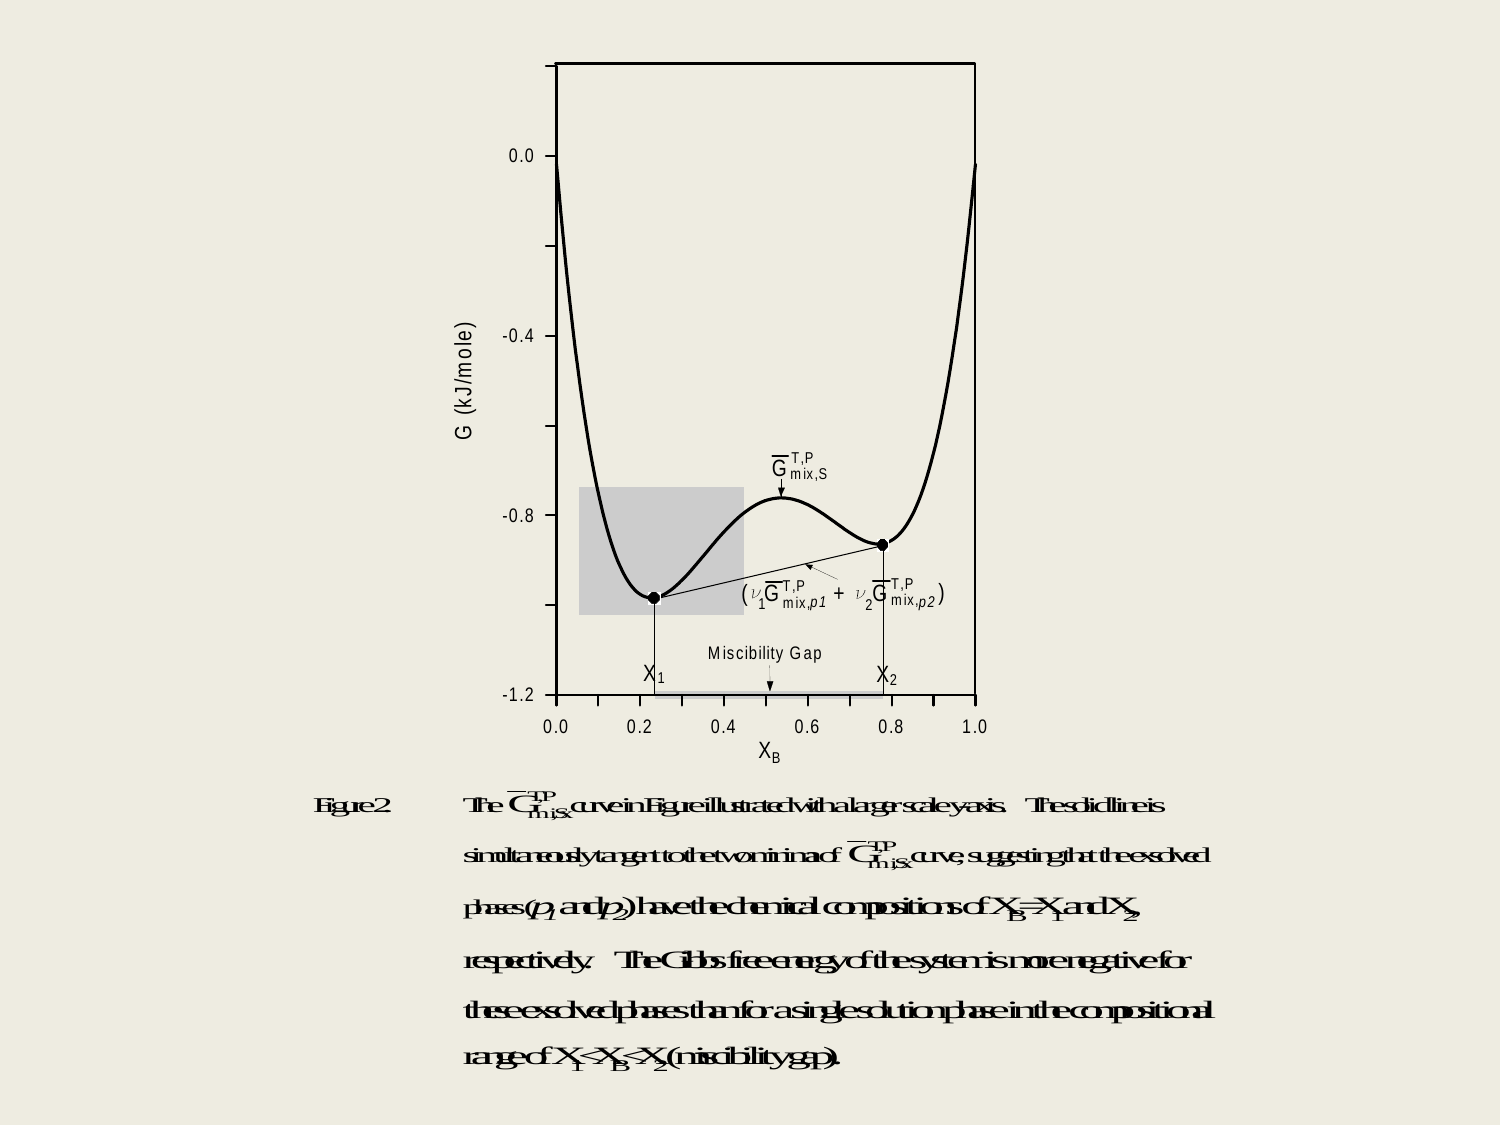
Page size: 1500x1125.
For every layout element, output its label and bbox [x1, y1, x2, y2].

picture [449, 62, 989, 768]
text_box [312, 774, 1234, 1076]
